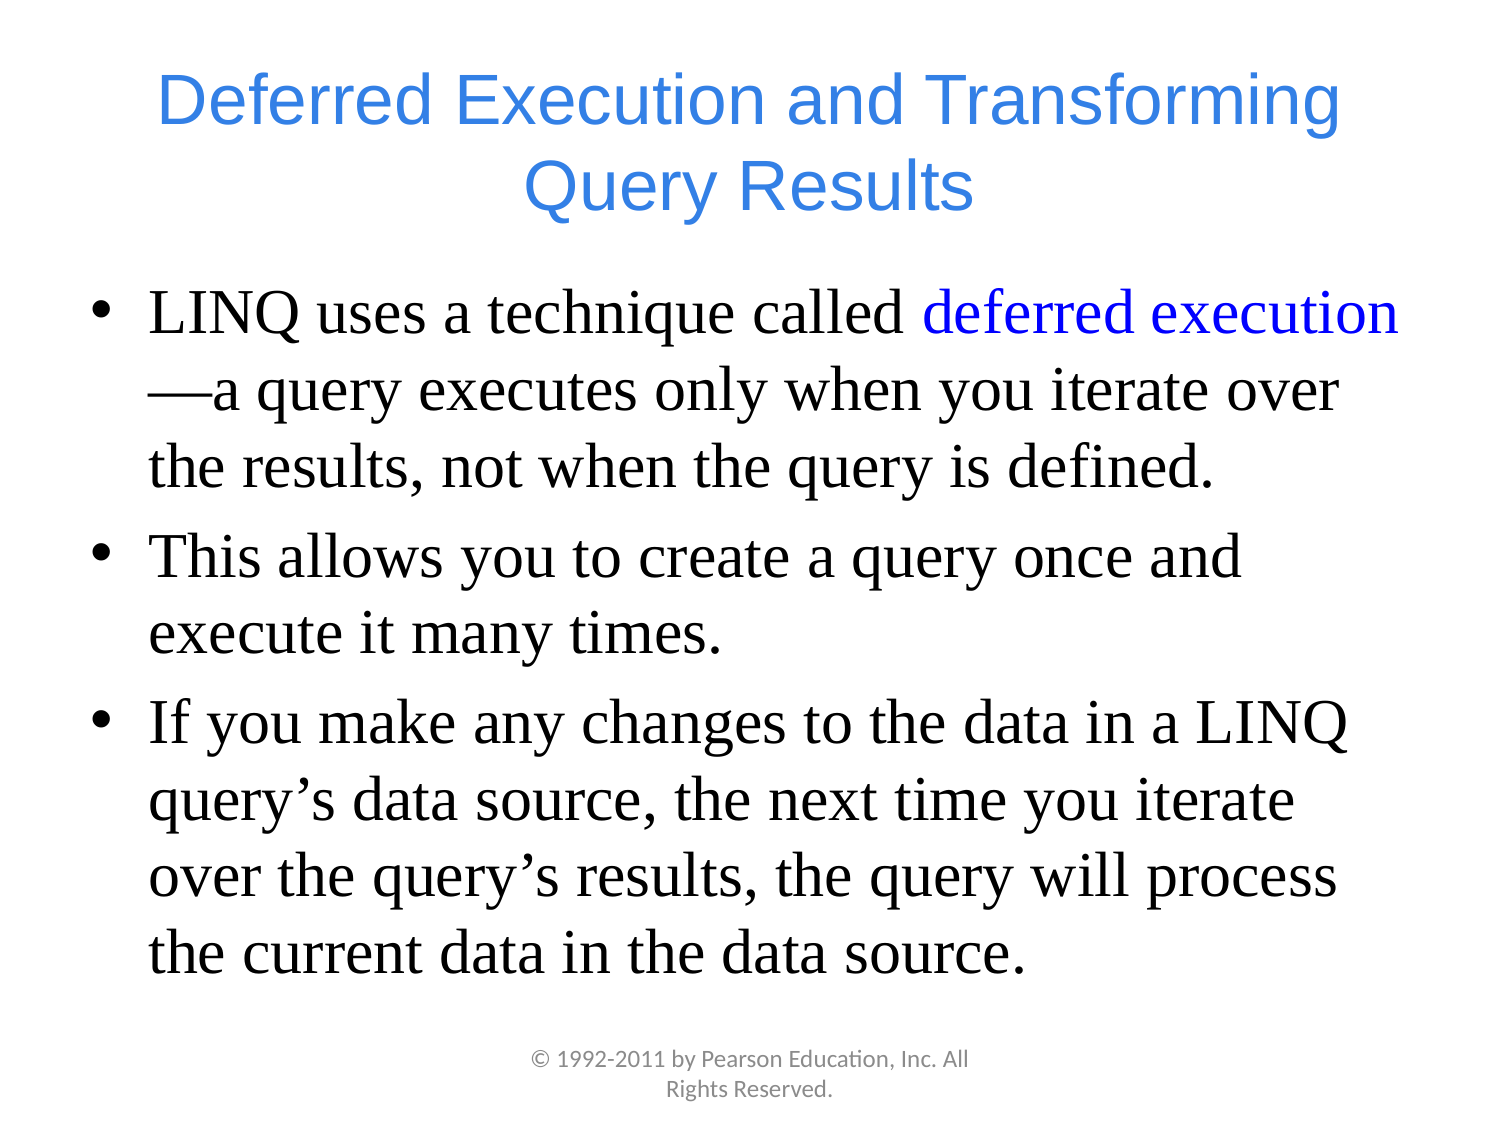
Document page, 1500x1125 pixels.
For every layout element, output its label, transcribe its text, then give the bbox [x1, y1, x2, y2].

list LINQ uses a technique called deferred execution—a query executes only when you iterate over the results, not when the query is defined. This allows you to create a query once and execute it many times. If you make any changes to the data in a LINQ query’s data source, the next time you iterate over the query’s results, the query will process the current data in the data source. [75, 262, 1425, 1005]
footer © 1992-2011 by Pearson Education, Inc. All Rights Reserved. [512, 1042, 988, 1103]
title Deferred Execution and Transforming Query Results [75, 45, 1425, 233]
